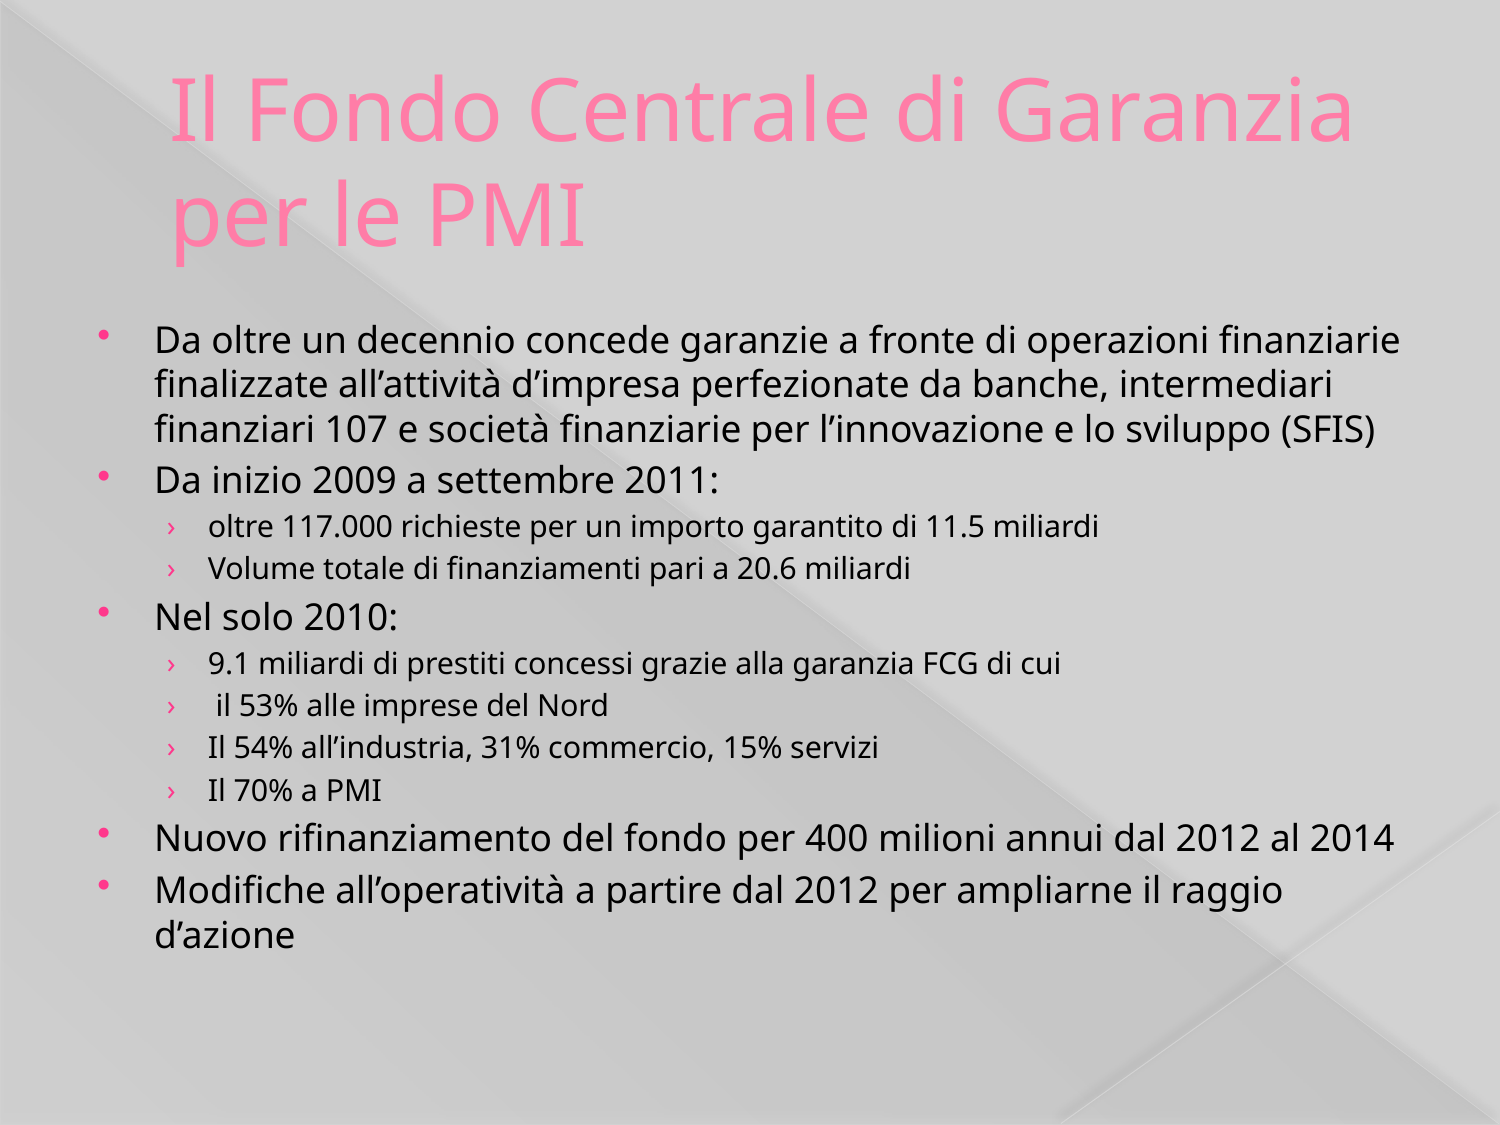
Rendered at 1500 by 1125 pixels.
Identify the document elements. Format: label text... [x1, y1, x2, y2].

title Il Fondo Centrale di Garanzia per le PMI [75, 43, 1425, 274]
list Da oltre un decennio concede garanzie a fronte di operazioni finanziarie finalizzate all’attività d’impresa perfezionate da banche, intermediari finanziari 107 e società finanziarie per l’innovazione e lo sviluppo (SFIS) Da inizio 2009 a settembre 2011: oltre 117.000 richieste per un importo garantito di 11.5 miliardi Volume totale di finanziamenti pari a 20.6 miliardi Nel solo 2010: 9.1 miliardi di prestiti concessi grazie alla garanzia FCG di cui il 53% alle imprese del Nord Il 54% all’industria, 31% commercio, 15% servizi Il 70% a PMI Nuovo rifinanziamento del fondo per 400 milioni annui dal 2012 al 2014 Modifiche all’operatività a partire dal 2012 per ampliarne il raggio d’azione [75, 308, 1425, 1059]
